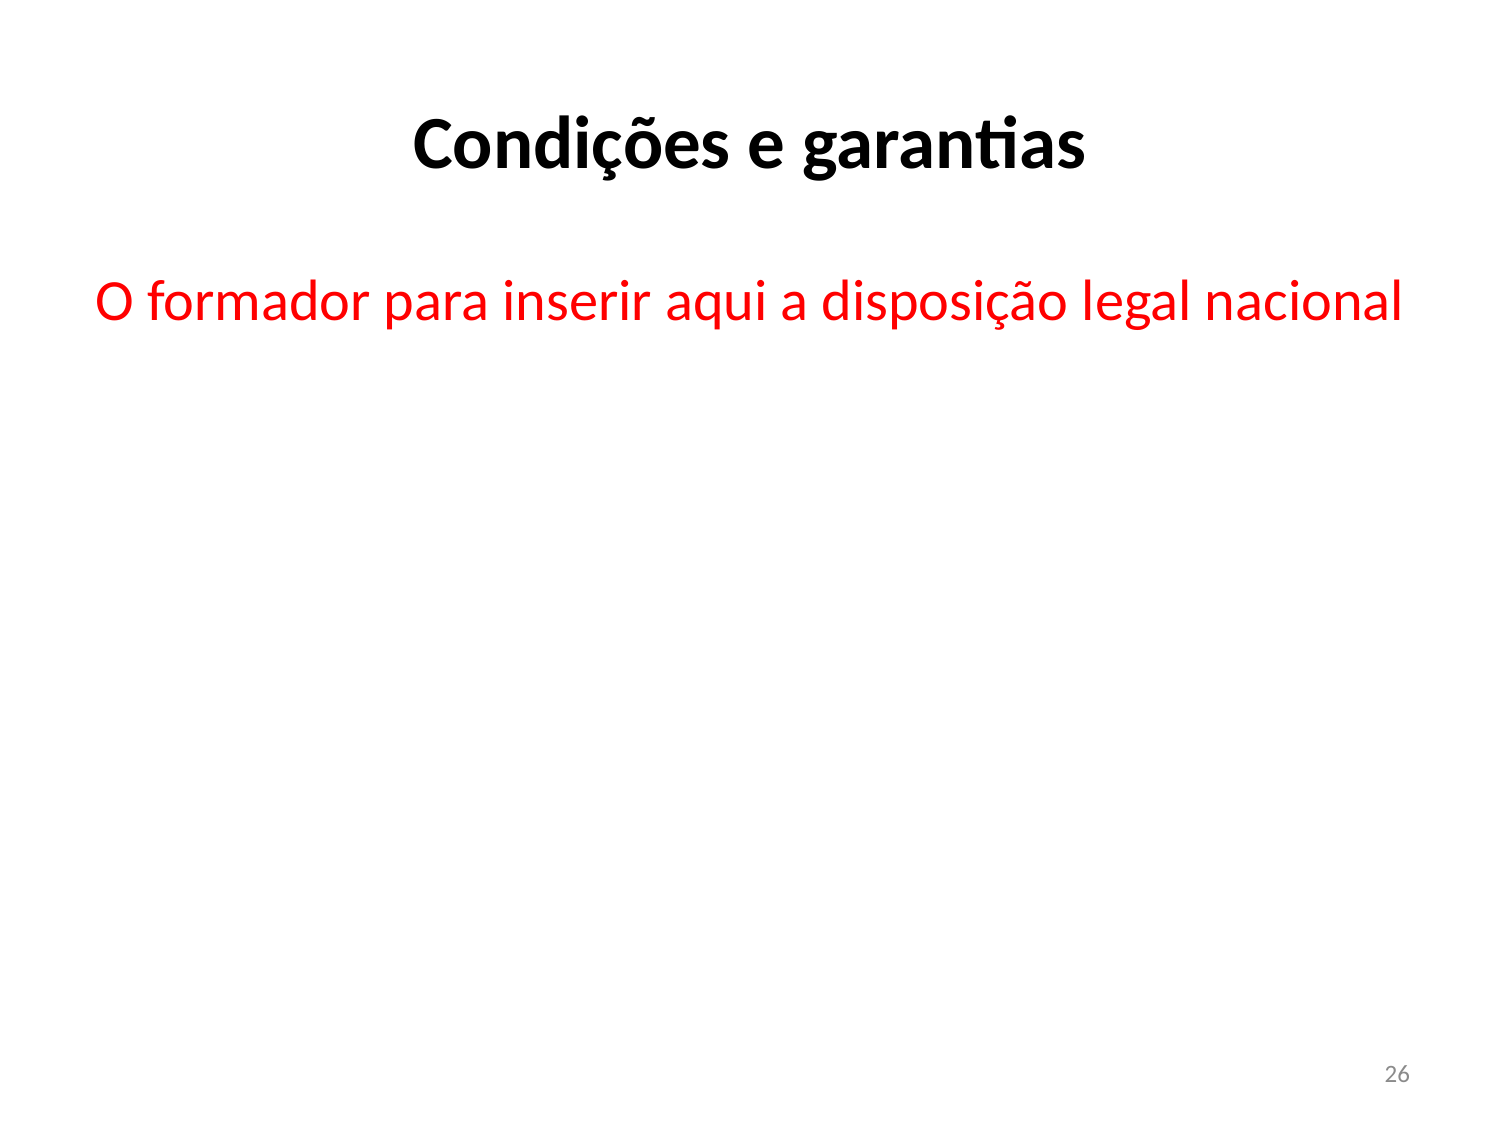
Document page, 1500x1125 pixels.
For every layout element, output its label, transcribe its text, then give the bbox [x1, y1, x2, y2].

slide_number 26 [1074, 1042, 1425, 1103]
title Condições e garantias [75, 45, 1425, 233]
list O formador para inserir aqui a disposição legal nacional [75, 262, 1425, 1005]
